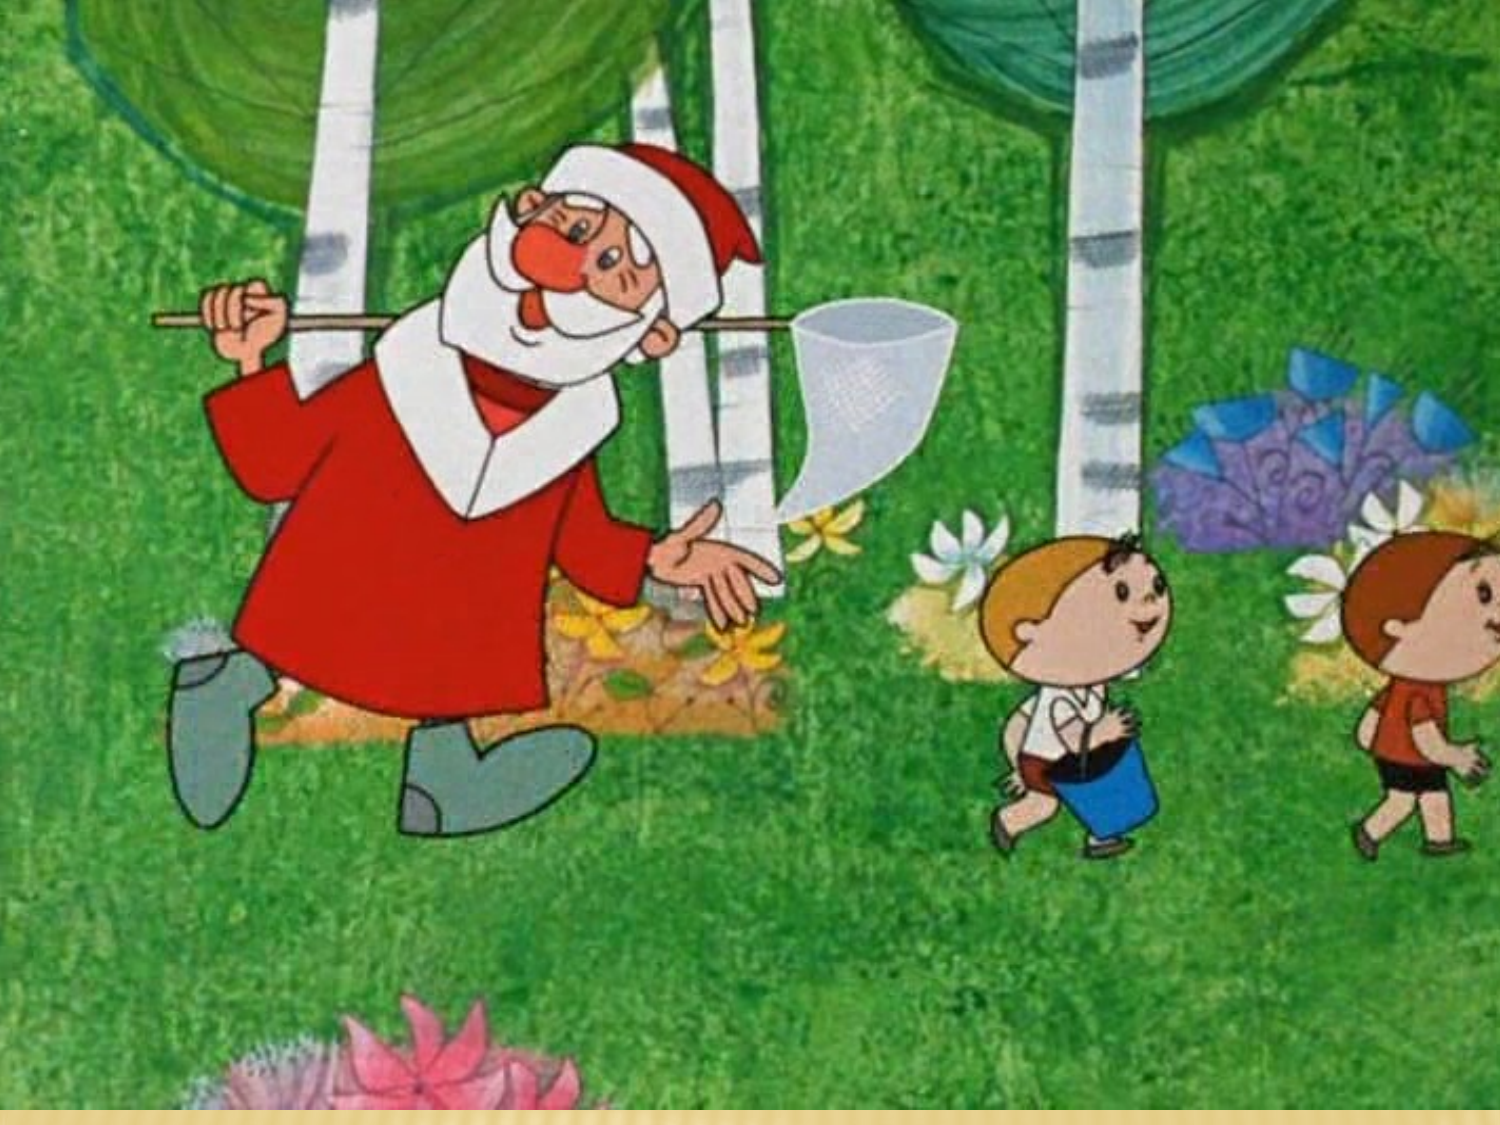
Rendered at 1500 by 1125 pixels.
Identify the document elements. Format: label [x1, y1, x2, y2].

list [0, 0, 1500, 1110]
